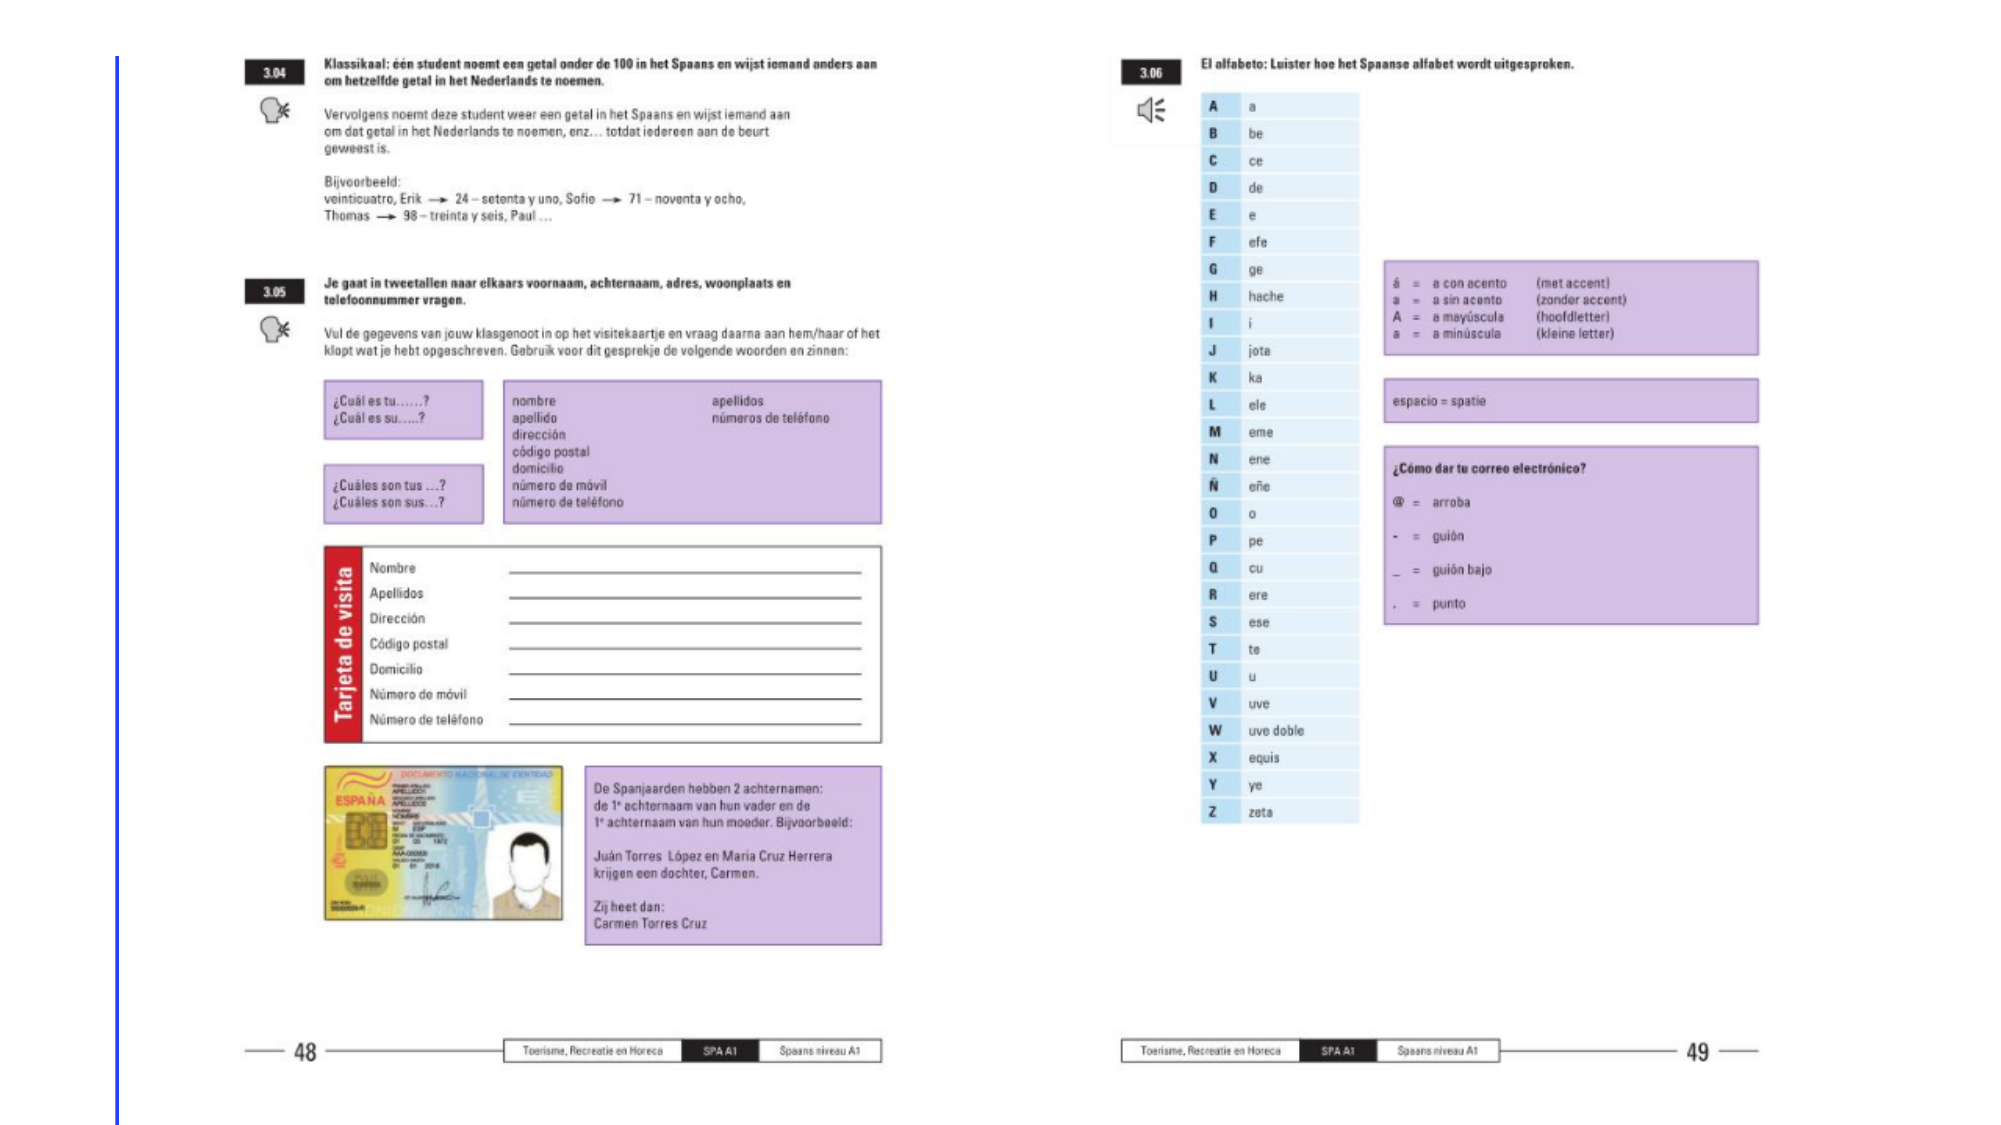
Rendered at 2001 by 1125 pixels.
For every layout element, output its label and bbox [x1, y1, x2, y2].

picture [239, 54, 1761, 1071]
